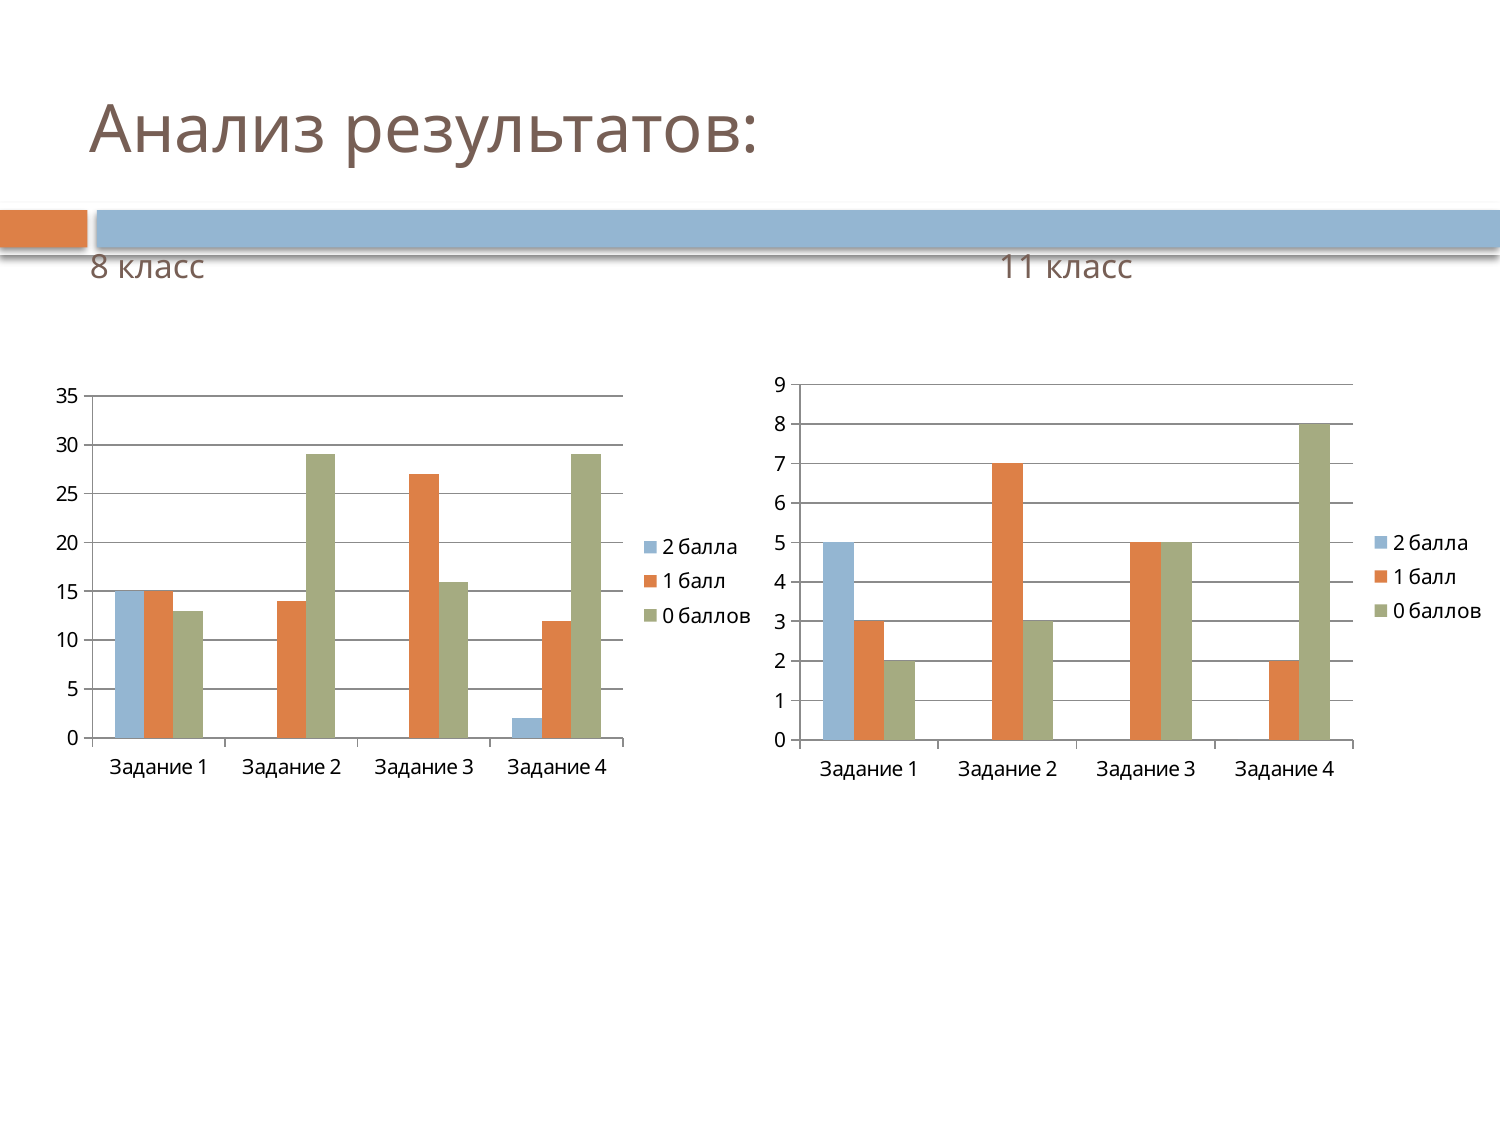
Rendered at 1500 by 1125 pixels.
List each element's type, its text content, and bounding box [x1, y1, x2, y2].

title Анализ результатов: 8 класс 11 класс [75, 45, 1425, 327]
chart [40, 361, 1500, 792]
